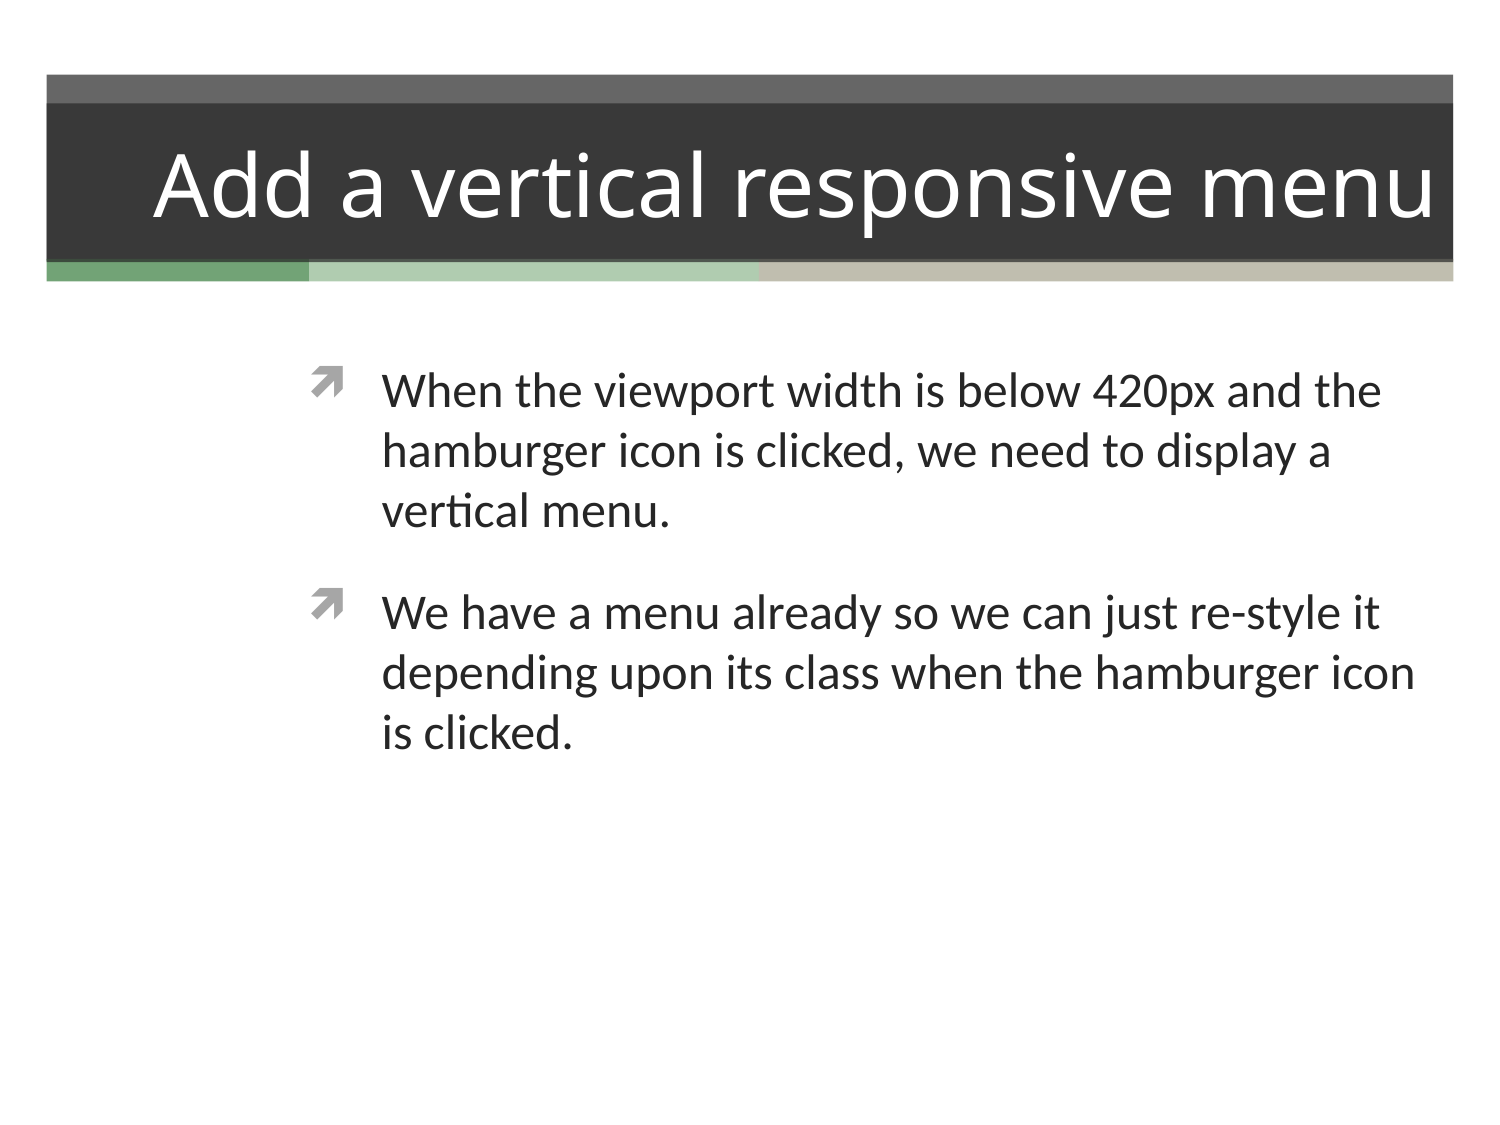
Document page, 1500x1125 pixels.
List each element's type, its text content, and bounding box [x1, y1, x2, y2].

list When the viewport width is below 420px and the hamburger icon is clicked, we need to display a vertical menu. We have a menu already so we can just re-style it depending upon its class when the hamburger icon is clicked. [292, 350, 1454, 1005]
title Add a vertical responsive menu [46, 103, 1454, 263]
